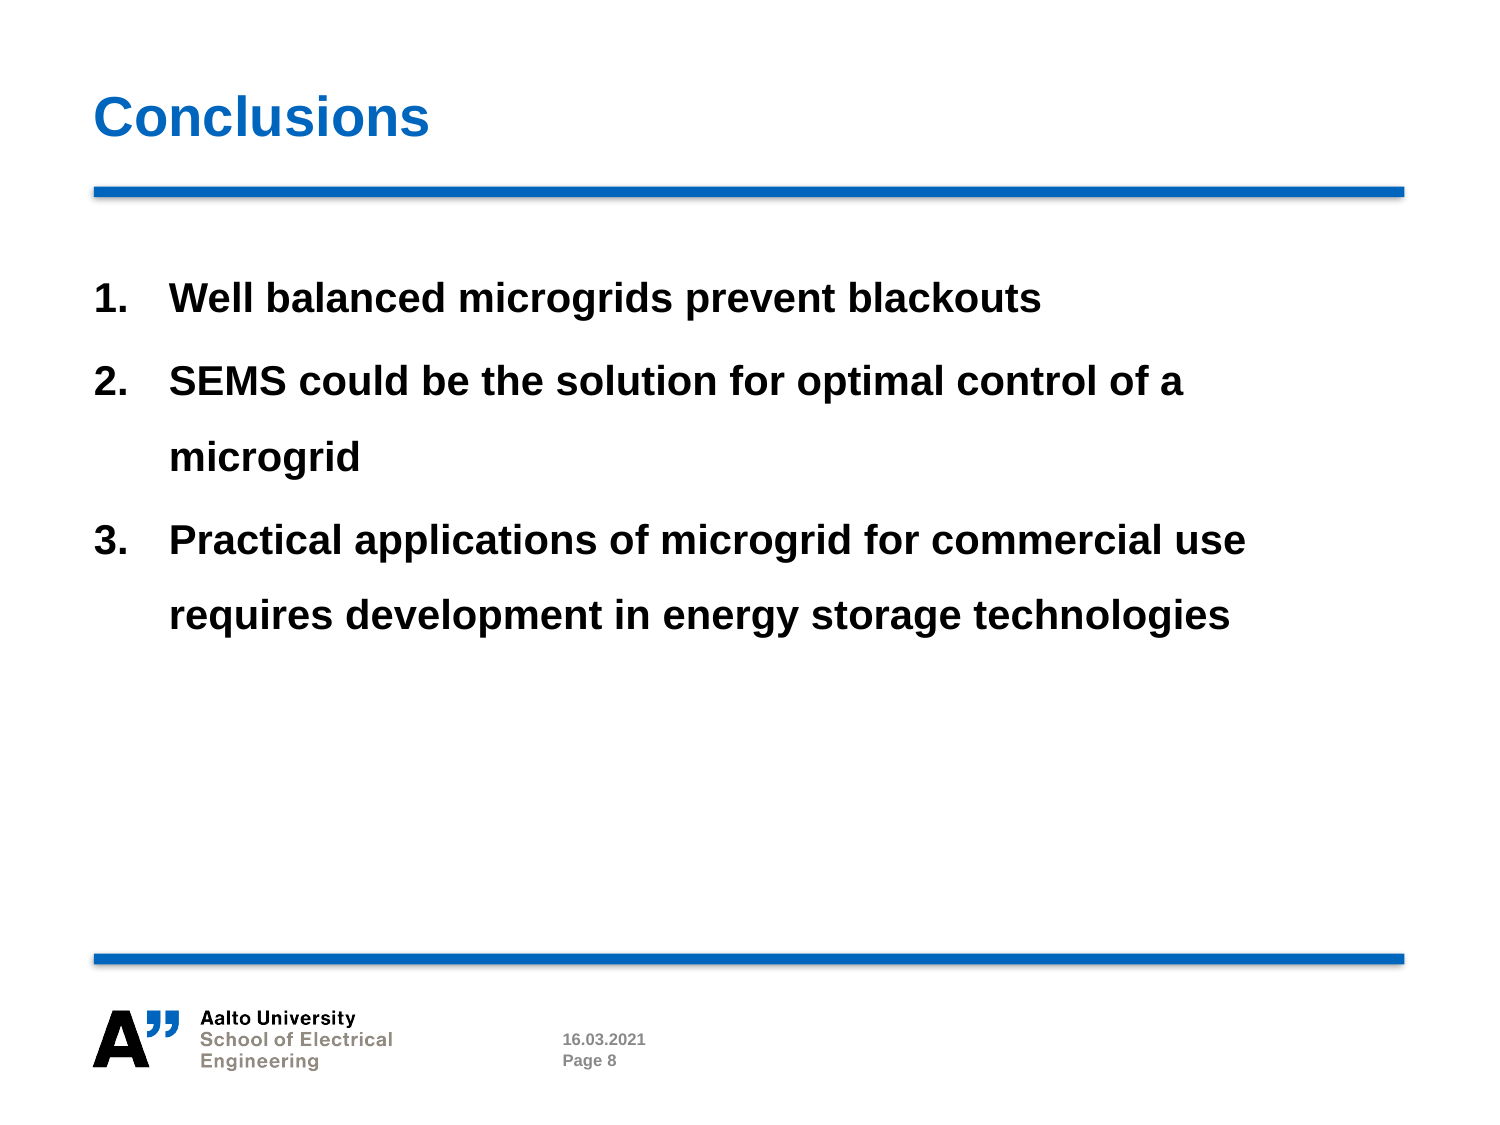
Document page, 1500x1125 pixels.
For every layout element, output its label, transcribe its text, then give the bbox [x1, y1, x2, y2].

slide_number Page 8 [562, 1050, 816, 1071]
list Well balanced microgrids prevent blackouts SEMS could be the solution for optimal control of a microgrid Practical applications of microgrid for commercial use requires development in energy storage technologies [93, 245, 1349, 925]
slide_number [562, 1029, 816, 1050]
title Conclusions [93, 80, 1369, 228]
picture [35, 953, 449, 1125]
